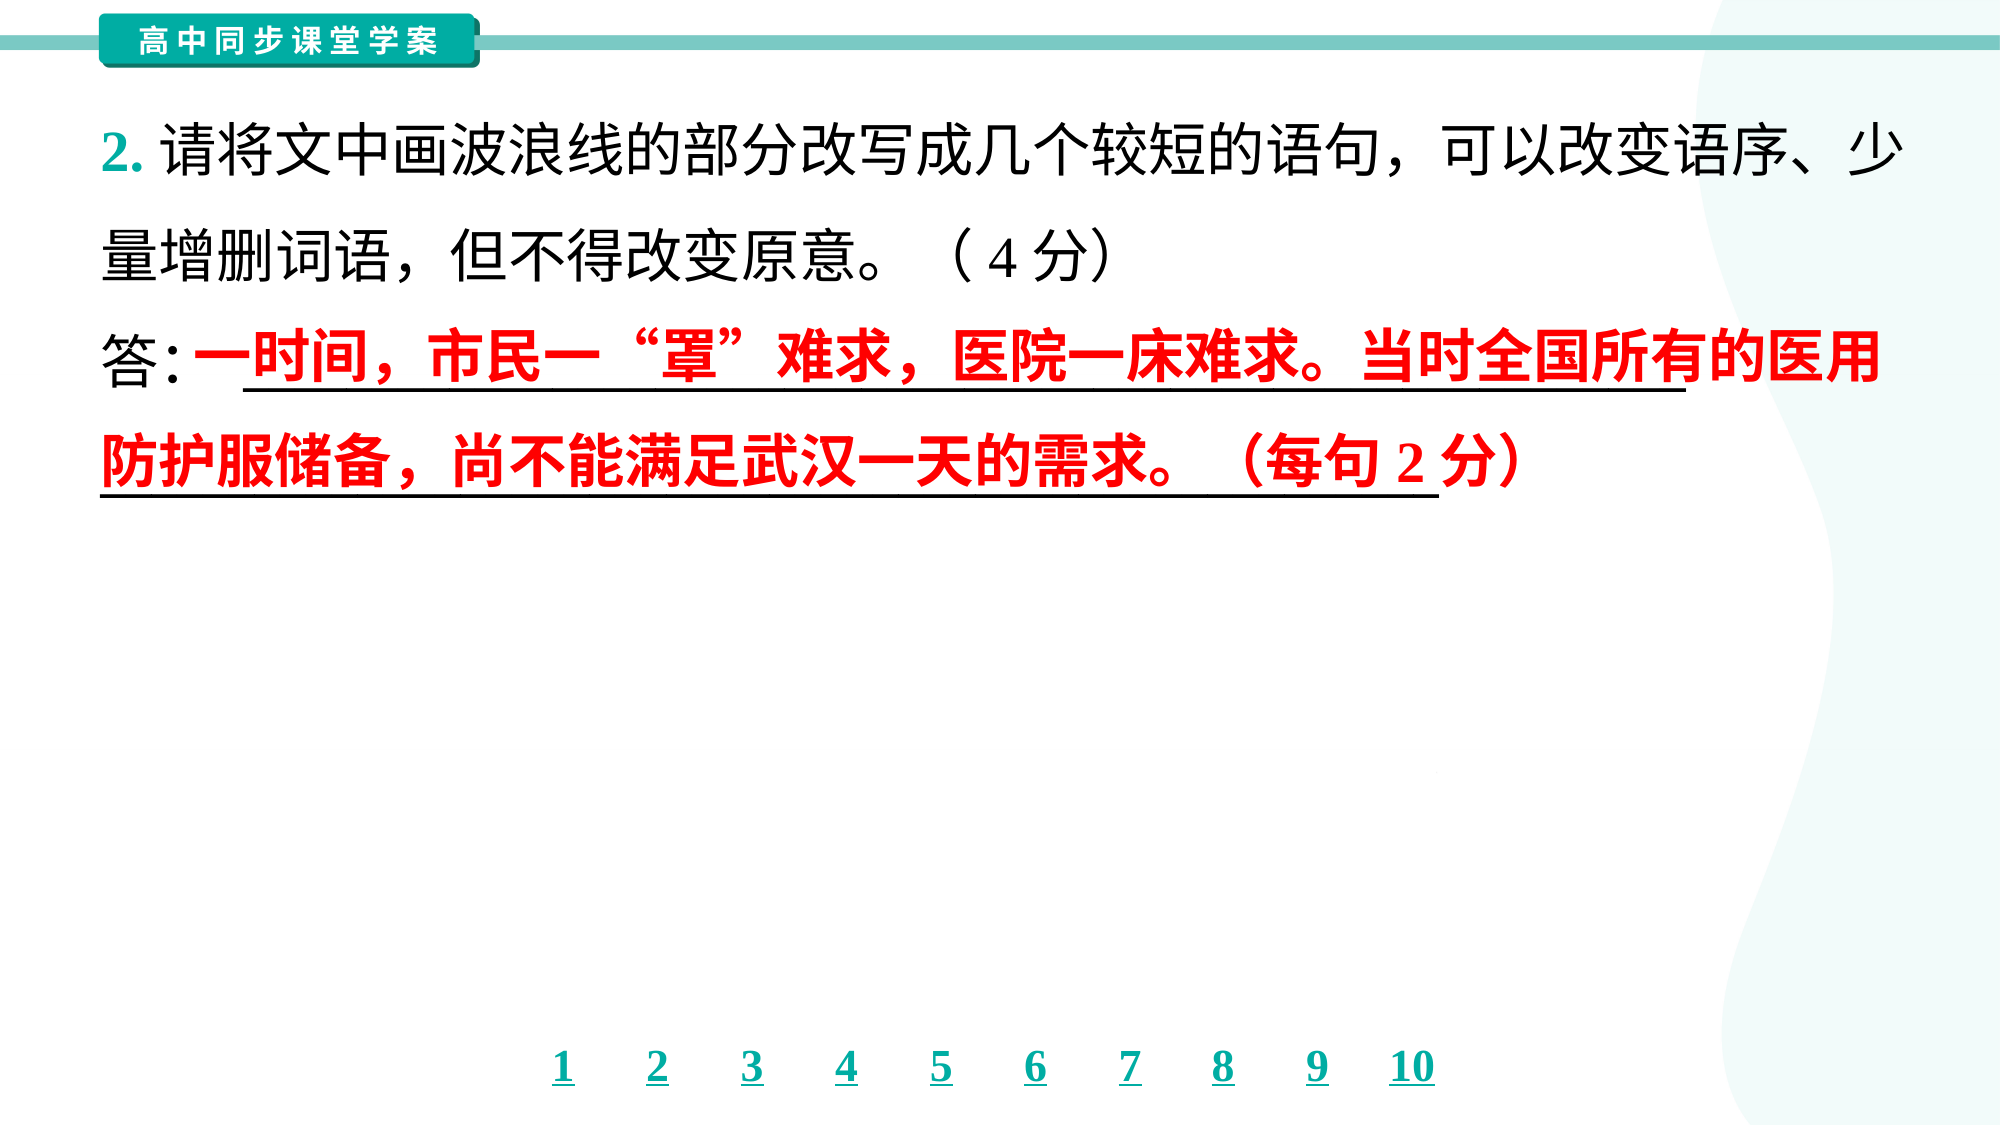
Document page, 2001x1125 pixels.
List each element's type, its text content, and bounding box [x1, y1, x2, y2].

text_box 一时间，市民一“罩”难求，医院一床难求。当时全国所有的医用防护服储备，尚不能满足武汉一天的需求。（每句2分） [100, 284, 1899, 495]
text_box 2.请将文中画波浪线的部分改写成几个较短的语句，可以改变语序、少 量增删词语，但不得改变原意。（4分） 答： ________________________________________________________ ____________________________________________________ [100, 495, 1899, 502]
picture [0, 0, 2000, 1125]
text_box 2.请将文中画波浪线的部分改写成几个较短的语句，可以改变语序、少 量增删词语，但不得改变原意。（4分） 答： ________________________________________________________ ____________________________________________________ [100, 76, 1899, 284]
